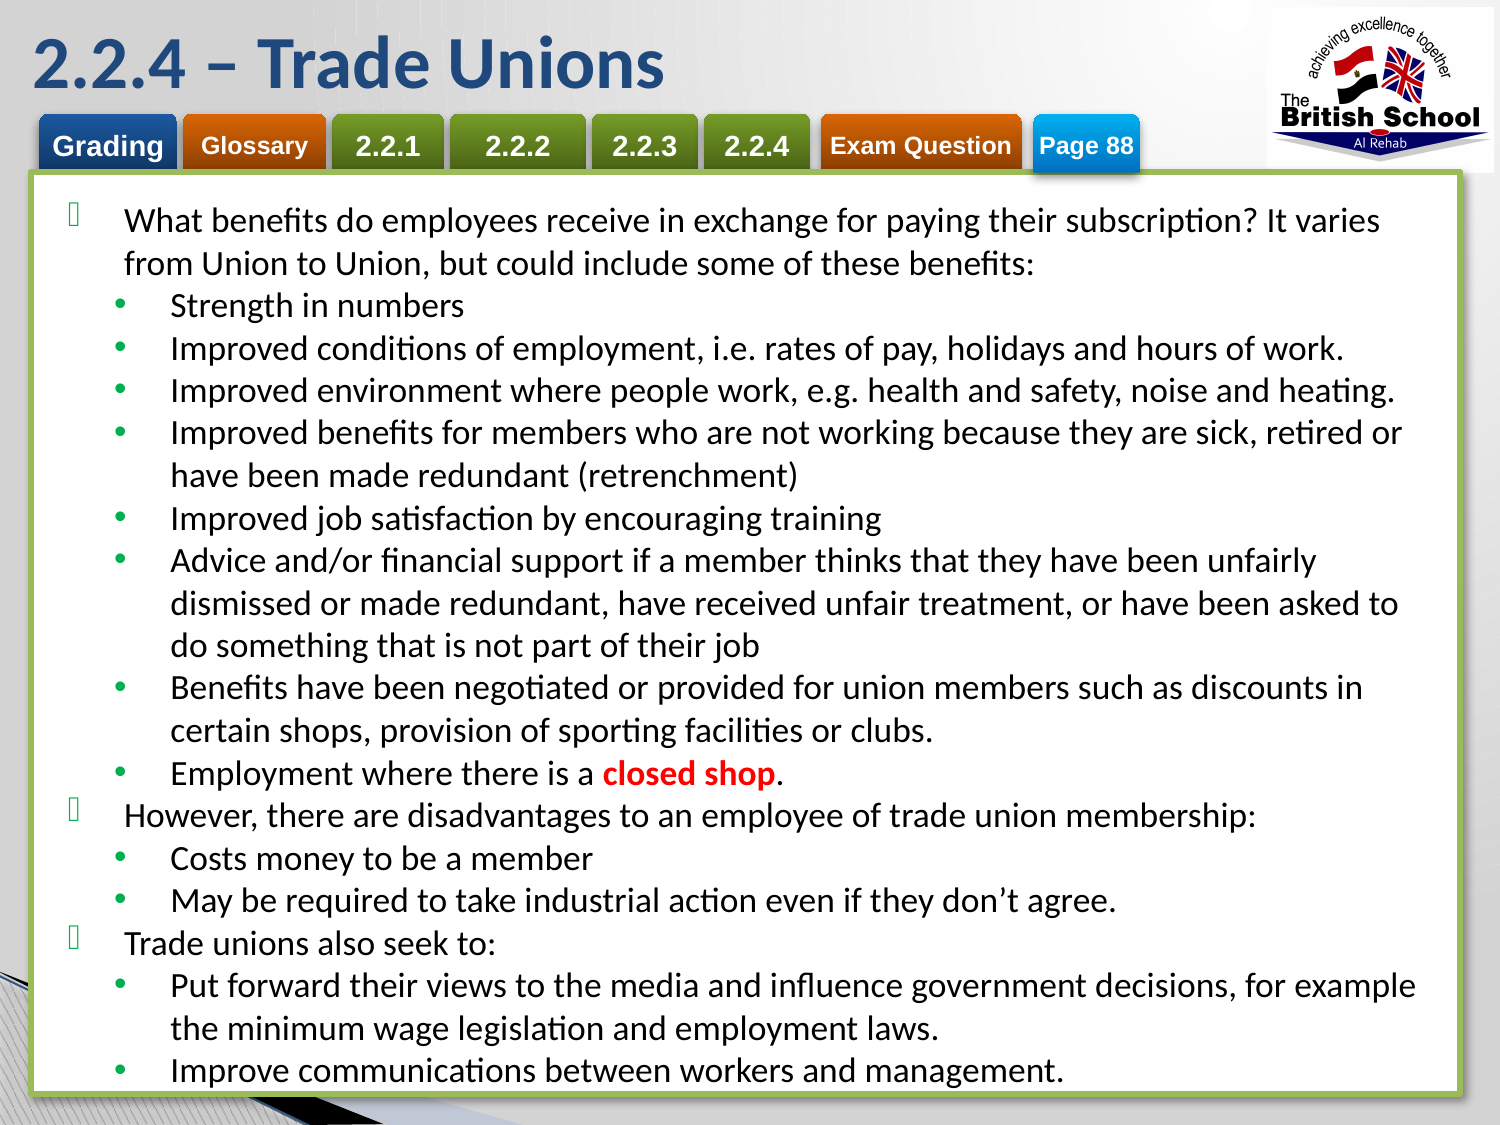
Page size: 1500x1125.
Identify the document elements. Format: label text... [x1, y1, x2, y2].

picture [281, 1114, 303, 1125]
text_box What benefits do employees receive in exchange for paying their subscription? It varies from Union to Union, but could include some of these benefits: Strength in numbers Improved conditions of employment, i.e. rates of pay, holidays and hours of work. Improved environment where people work, e.g. health and safety, noise and heating. Improved benefits for members who are not working because they are sick, retired or have been made redundant (retrenchment) Improved job satisfaction by encouraging training Advice and/or financial support if a member thinks that they have been unfairly dismissed or made redundant, have received unfair treatment, or have been asked to do something that is not part of their job Benefits have been negotiated or provided for union members such as discounts in certain shops, provision of sporting facilities or clubs. Employment where there is a closed shop. However, there are disadvantages to an employee of trade union membership: Costs money to be a member May be required to take industrial action even if they don’t agree. Trade unions also seek to: Put forward their views to the media and influence government decisions, for example the minimum wage legislation and employment laws. Improve communications between workers and management. [53, 189, 1447, 1098]
text_box Page 88 [1033, 114, 1140, 173]
title 2.2.4 – Trade Unions [17, 7, 1235, 110]
picture [1267, 7, 1495, 173]
